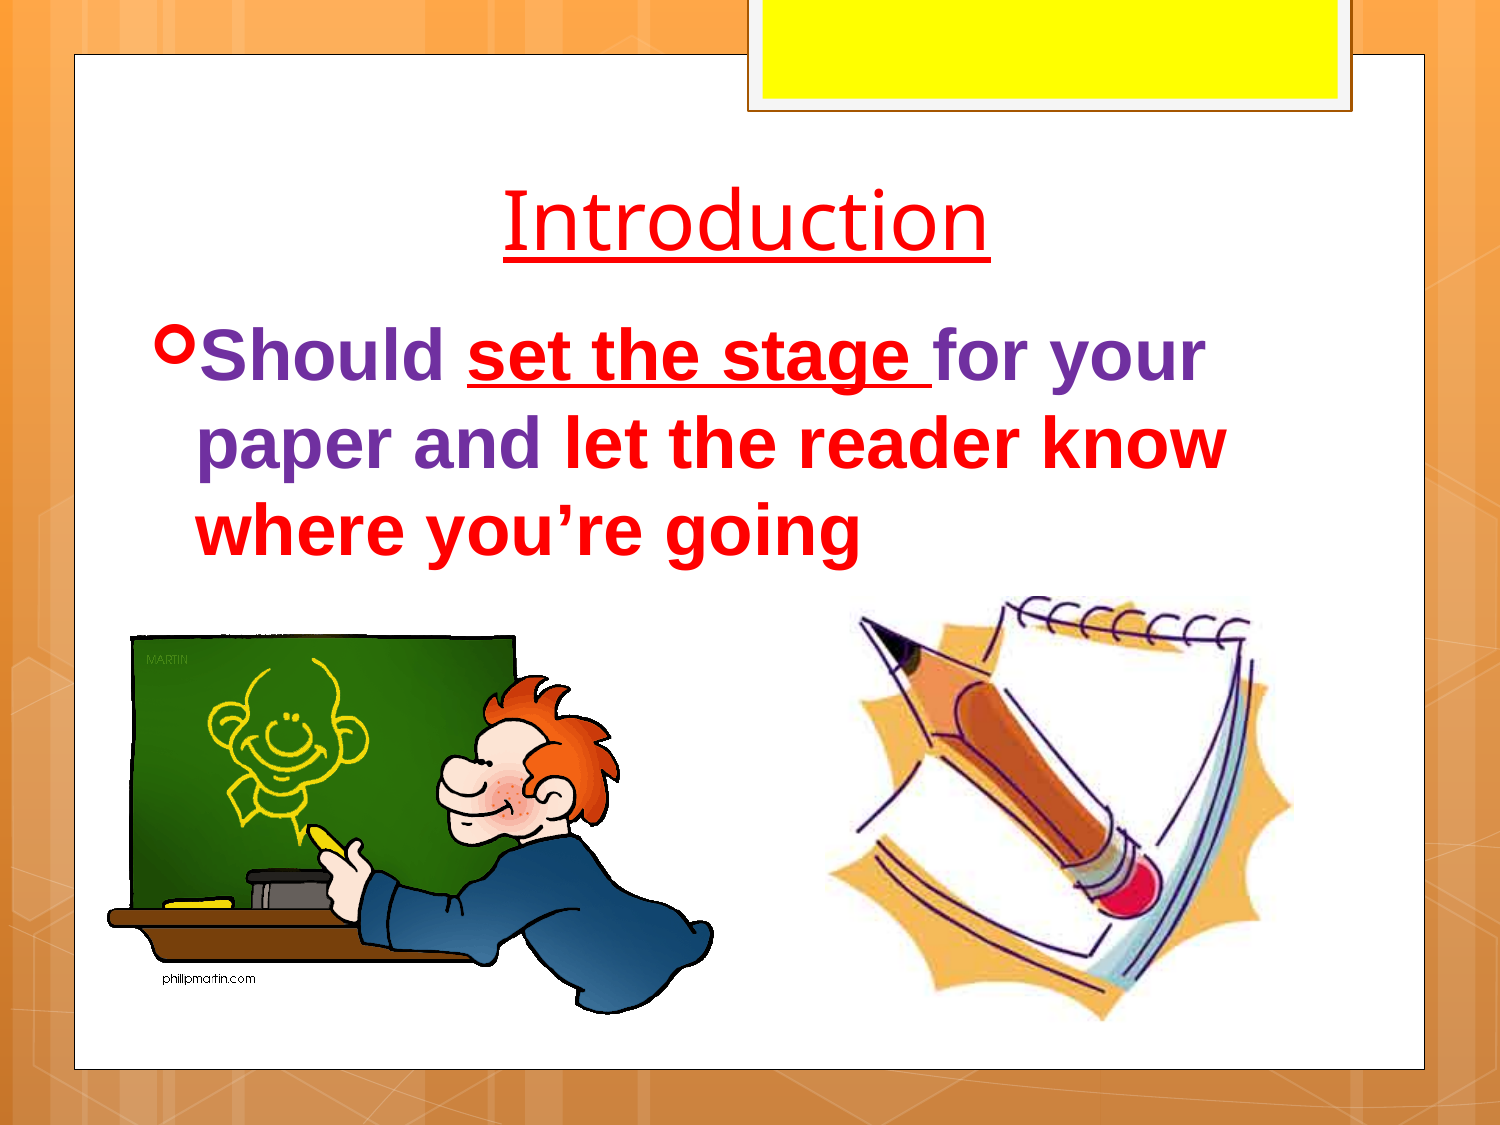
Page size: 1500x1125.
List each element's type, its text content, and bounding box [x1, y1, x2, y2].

picture [824, 595, 1294, 1026]
picture [99, 620, 726, 1026]
list Should set the stage for your paper and let the reader know where you’re going [75, 299, 1425, 876]
title Introduction [171, 87, 1324, 275]
